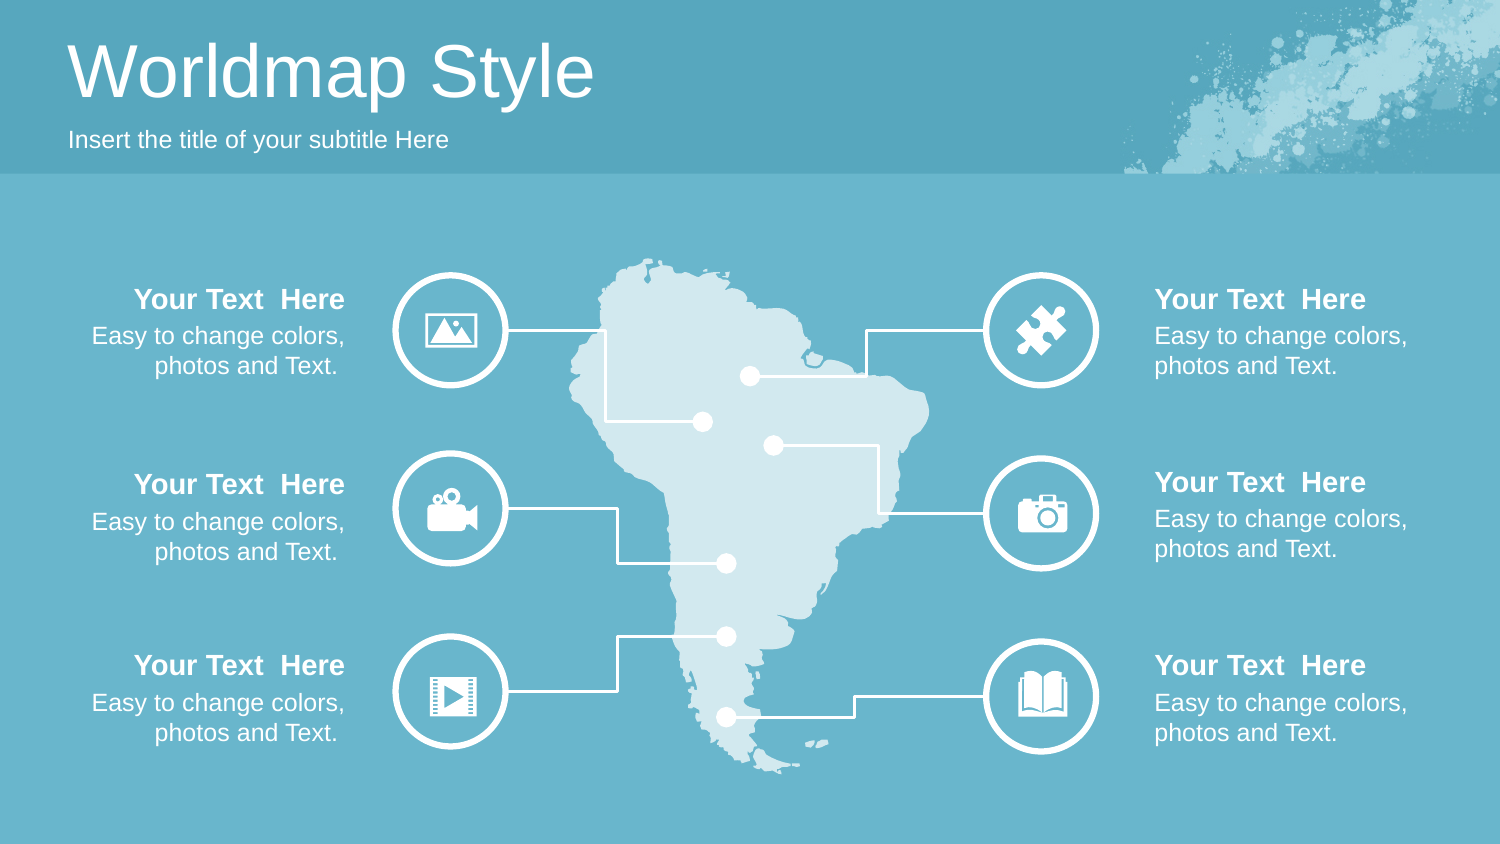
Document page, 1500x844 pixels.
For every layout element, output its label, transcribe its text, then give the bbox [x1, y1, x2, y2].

text_box [815, 739, 829, 749]
text_box [1016, 492, 1070, 535]
text_box [423, 311, 479, 350]
text_box [428, 675, 479, 718]
text_box [393, 634, 508, 749]
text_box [505, 330, 703, 423]
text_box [505, 636, 727, 692]
text_box [1014, 303, 1069, 358]
text_box [393, 273, 508, 388]
text_box [597, 258, 930, 694]
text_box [1139, 455, 1436, 572]
text_box [984, 456, 1099, 571]
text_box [749, 330, 987, 377]
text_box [773, 445, 987, 514]
picture [0, 0, 1500, 173]
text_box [1139, 272, 1436, 389]
text_box [984, 273, 1099, 388]
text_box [64, 638, 361, 755]
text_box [64, 457, 361, 574]
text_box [726, 696, 987, 718]
text_box [688, 699, 800, 775]
text_box [393, 451, 508, 566]
list Worldmap Style [53, 20, 1500, 114]
text_box [805, 740, 815, 748]
list Insert the title of your subtitle Here [53, 114, 1500, 162]
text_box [64, 272, 361, 389]
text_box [505, 508, 727, 564]
text_box [984, 639, 1099, 754]
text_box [1139, 638, 1436, 755]
text_box [425, 485, 480, 534]
text_box [1016, 668, 1070, 719]
